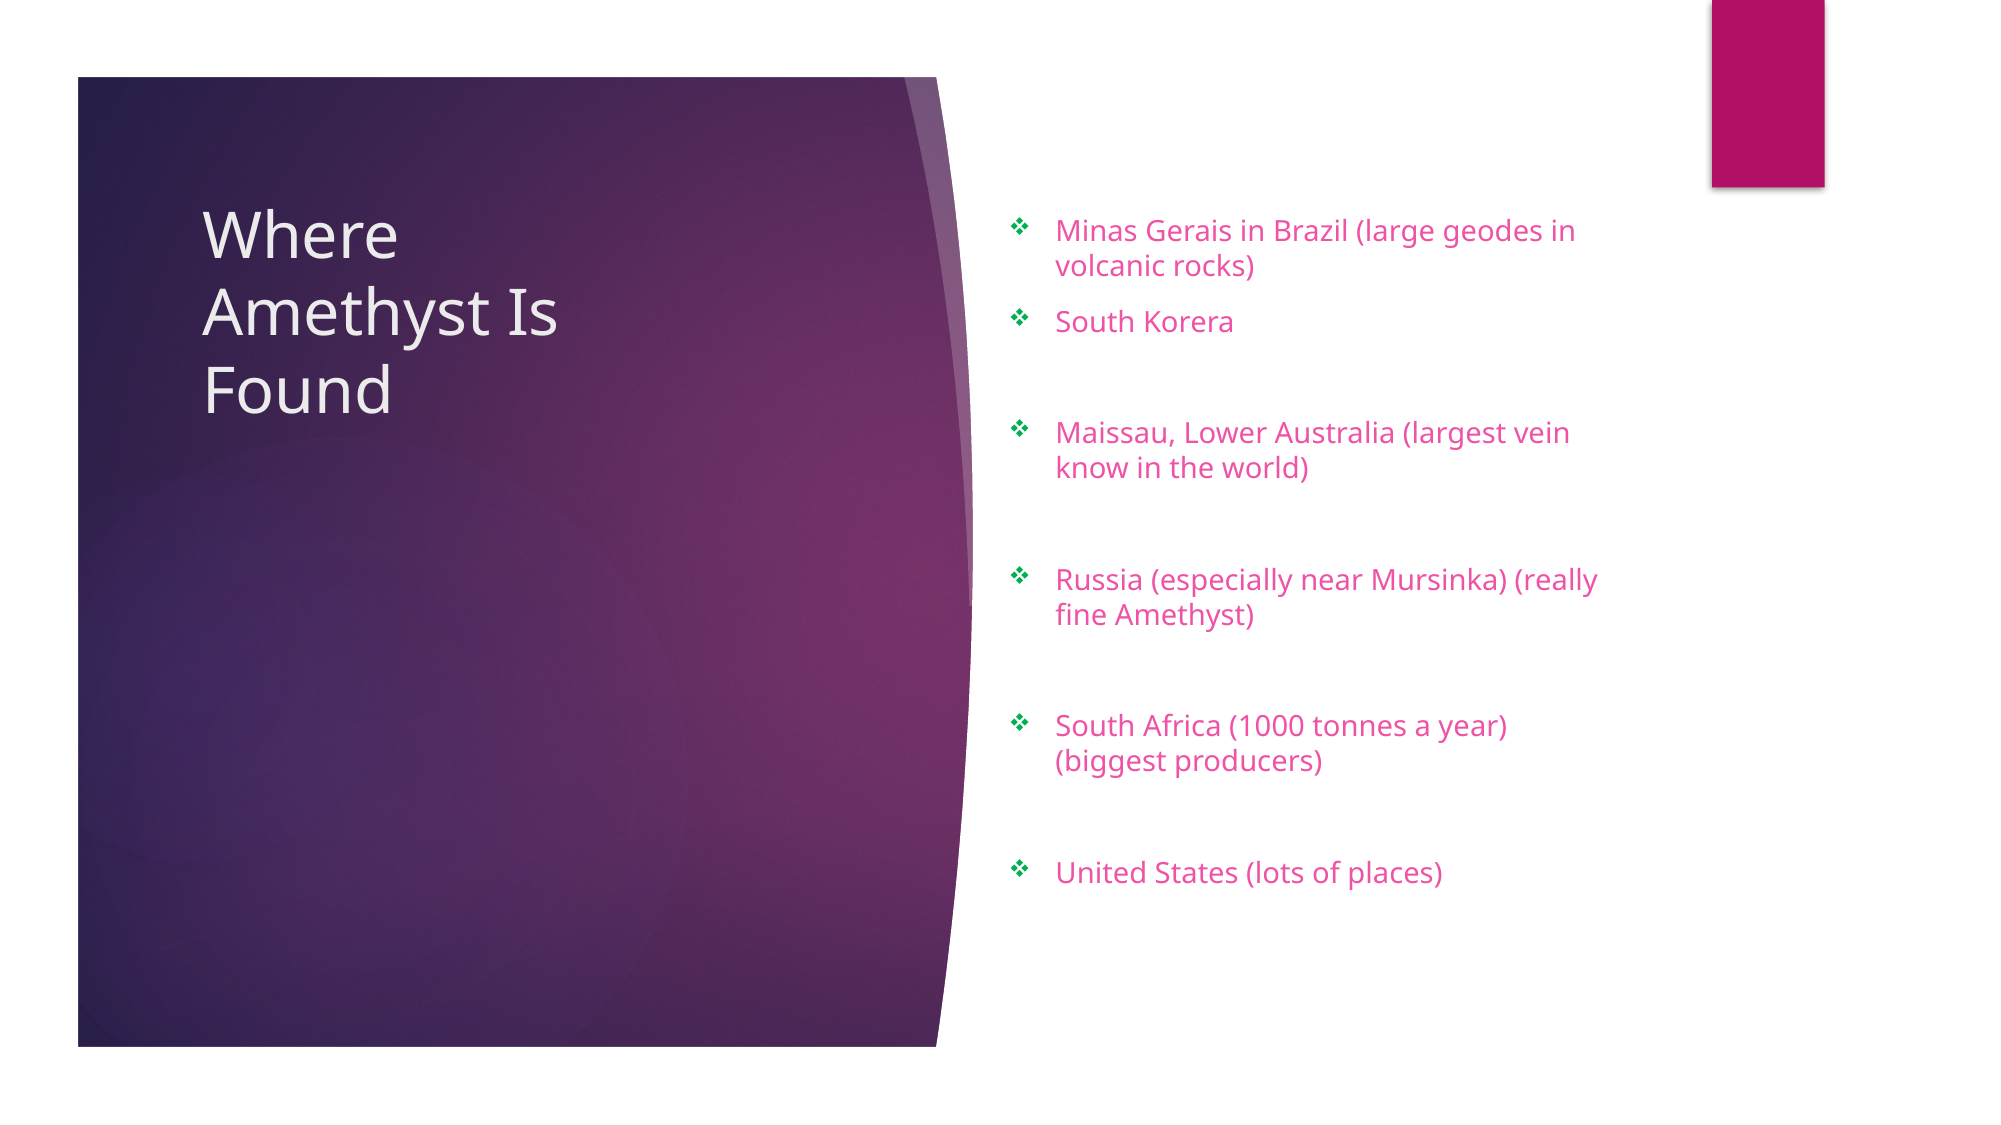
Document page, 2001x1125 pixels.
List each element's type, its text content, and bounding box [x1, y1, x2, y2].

title Where Amethyst Is Found [187, 185, 594, 434]
list Minas Gerais in Brazil (large geodes in volcanic rocks) South Korera Maissau, Lower Australia (largest vein know in the world) Russia (especially near Mursinka) (really fine Amethyst) South Africa (1000 tonnes a year) (biggest producers) United States (lots of places) [993, 204, 1627, 1011]
